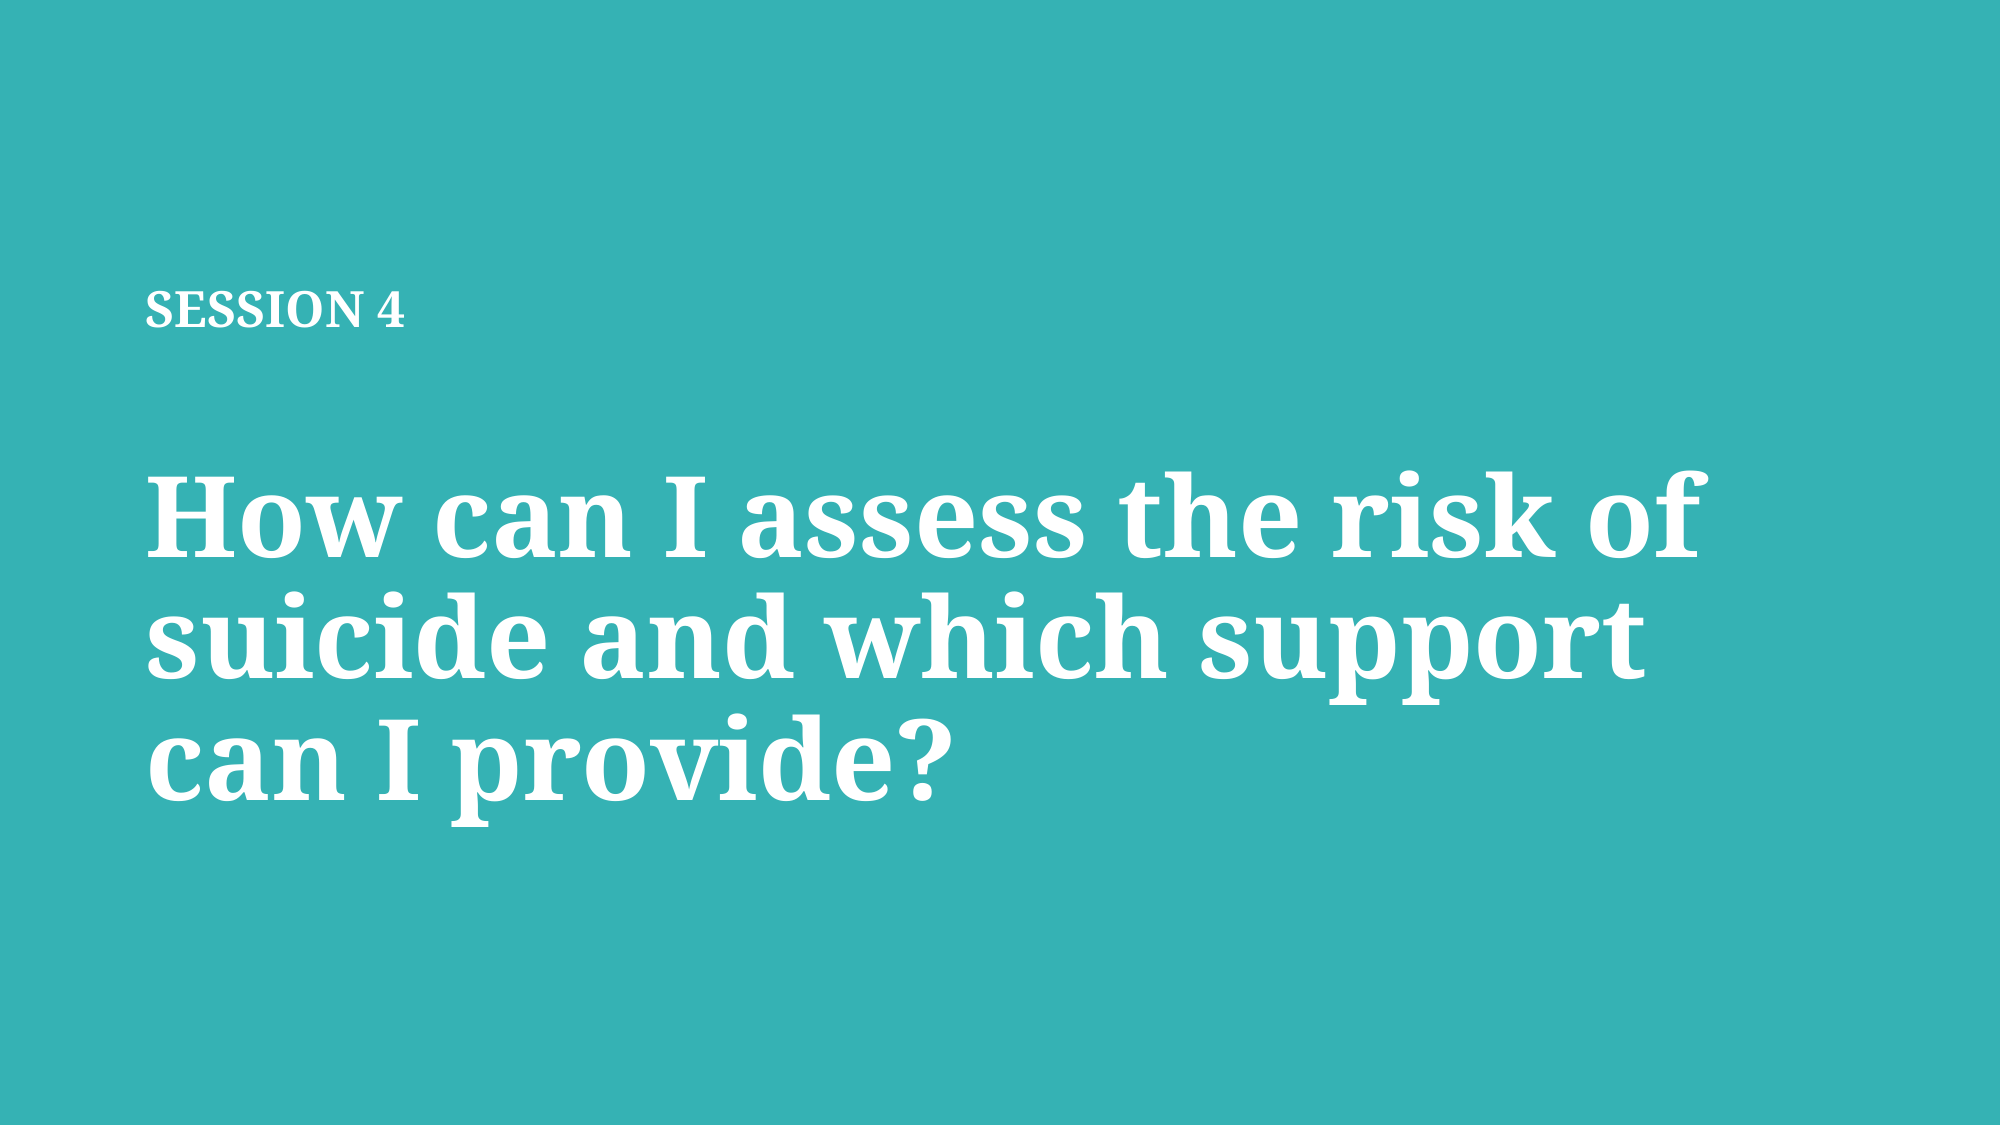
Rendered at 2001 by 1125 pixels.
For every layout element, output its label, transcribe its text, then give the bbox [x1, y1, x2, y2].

text_box [1404, 460, 1874, 516]
title SESSION 4 How can I assess the risk of suicide and which support can I provide? [130, 508, 1792, 601]
